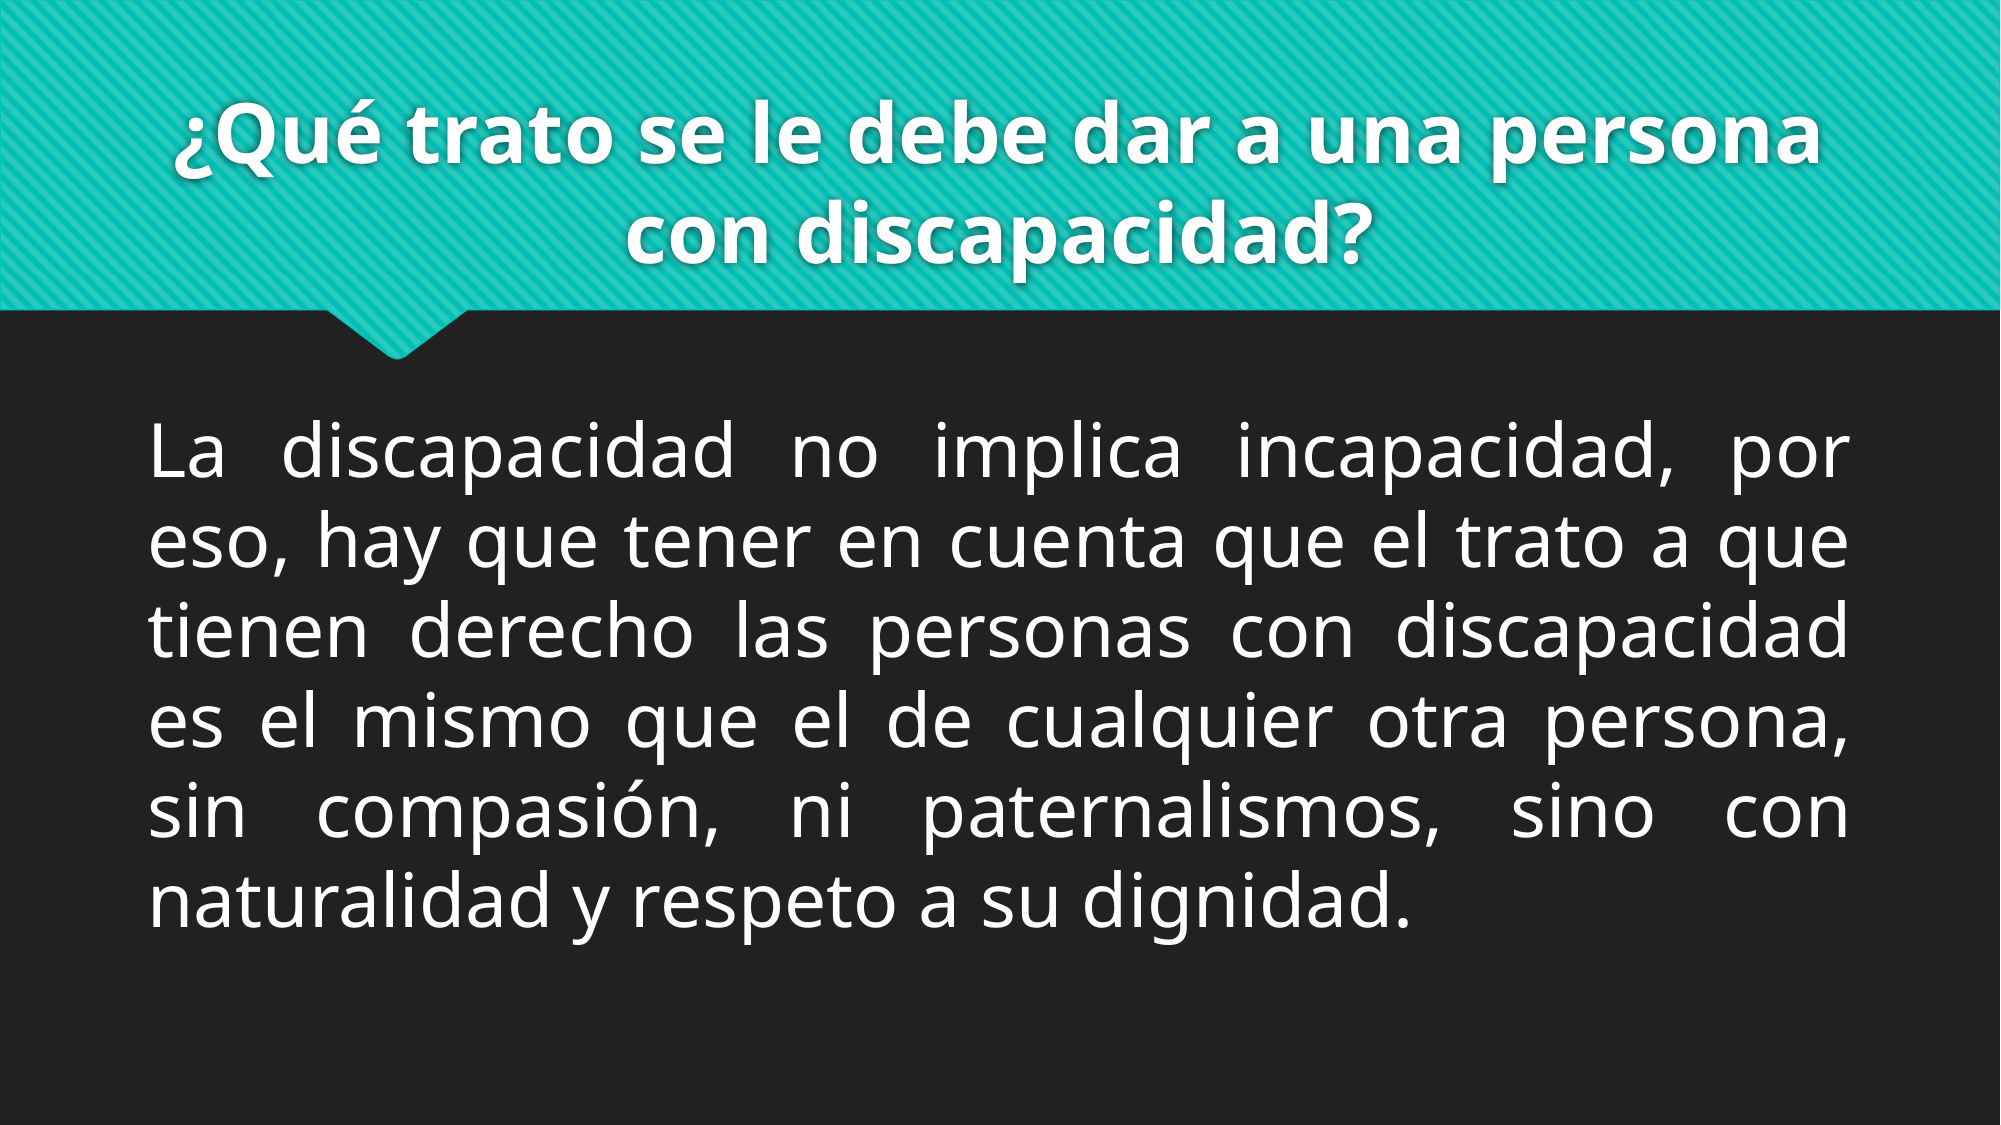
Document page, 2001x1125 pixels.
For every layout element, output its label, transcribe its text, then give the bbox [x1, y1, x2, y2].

title ¿Qué trato se le debe dar a una persona con discapacidad? [132, 73, 1868, 288]
text_box La discapacidad no implica incapacidad, por eso, hay que tener en cuenta que el trato a que tienen derecho las personas con discapacidad es el mismo que el de cualquier otra persona, sin compasión, ni paternalismos, sino con naturalidad y respeto a su dignidad. [132, 325, 1868, 950]
